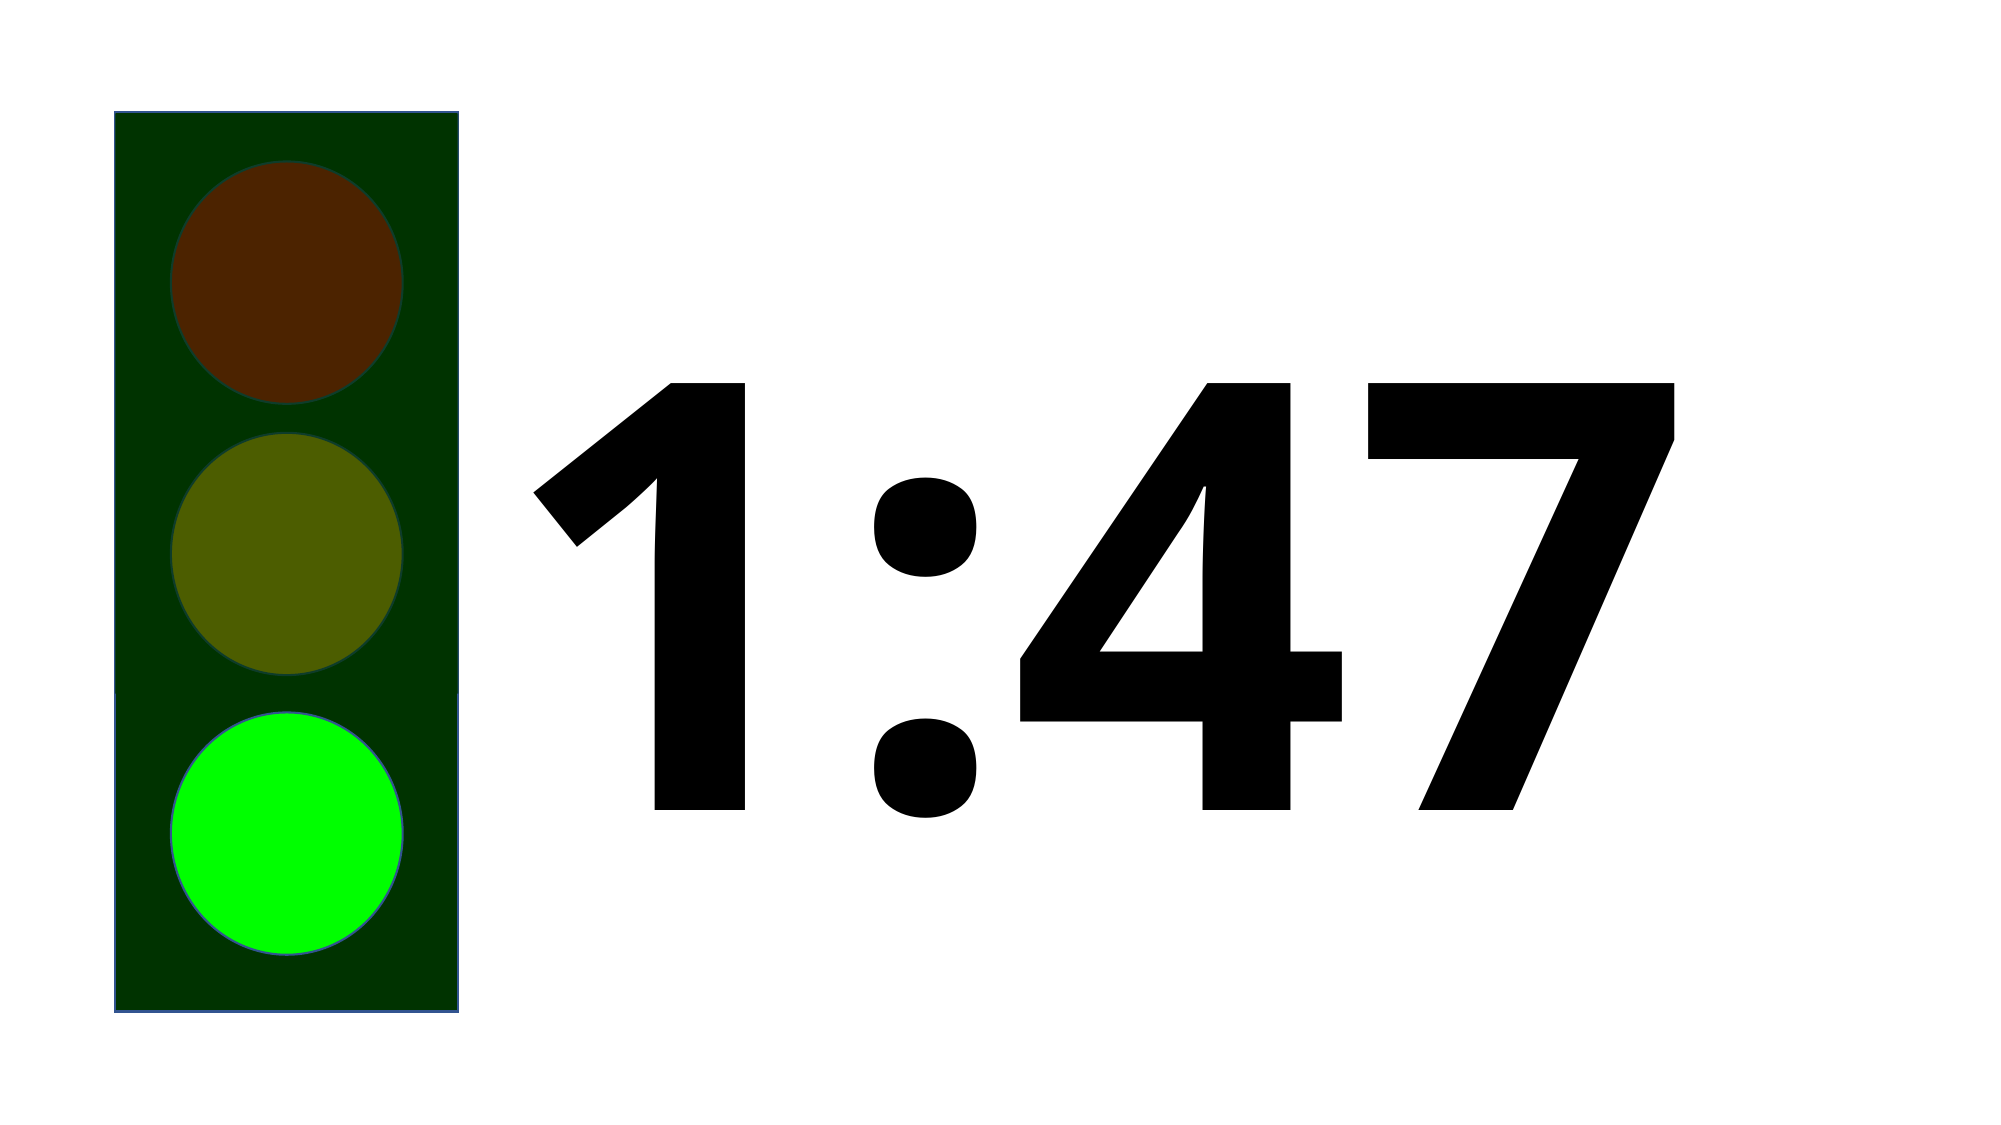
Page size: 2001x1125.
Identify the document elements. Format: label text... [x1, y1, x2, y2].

text_box [169, 711, 404, 956]
text_box [114, 112, 459, 695]
text_box 1:47 [483, 204, 1924, 938]
text_box [114, 695, 459, 1013]
